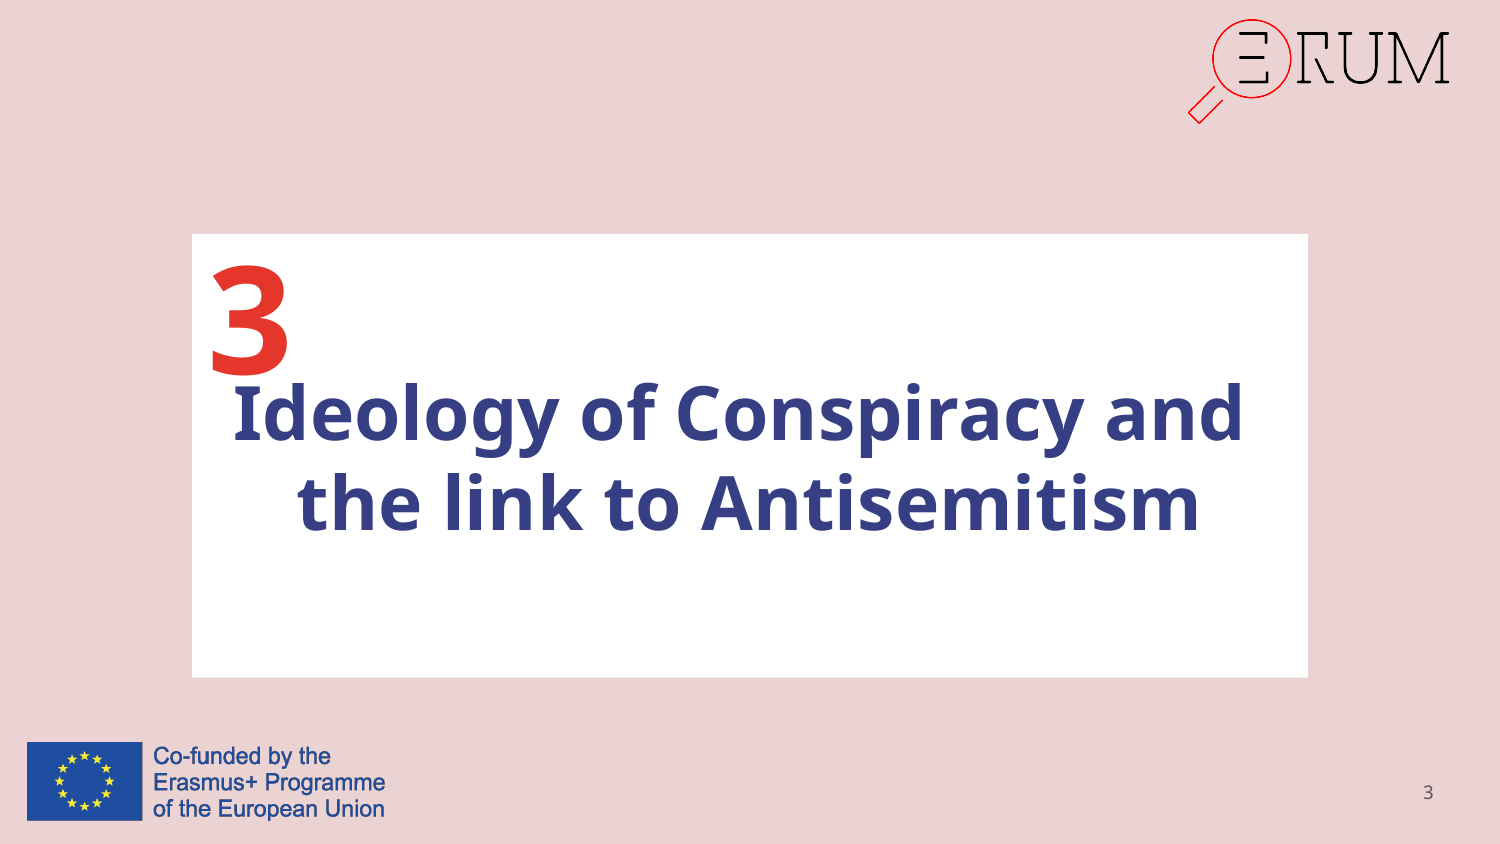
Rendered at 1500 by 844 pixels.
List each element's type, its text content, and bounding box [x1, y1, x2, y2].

text_box 3 [192, 209, 411, 420]
title Ideology of Conspiracy and the link to Antisemitism [192, 234, 1308, 678]
picture [27, 742, 385, 821]
slide_number 3 [1358, 761, 1449, 826]
picture [1136, 0, 1500, 137]
